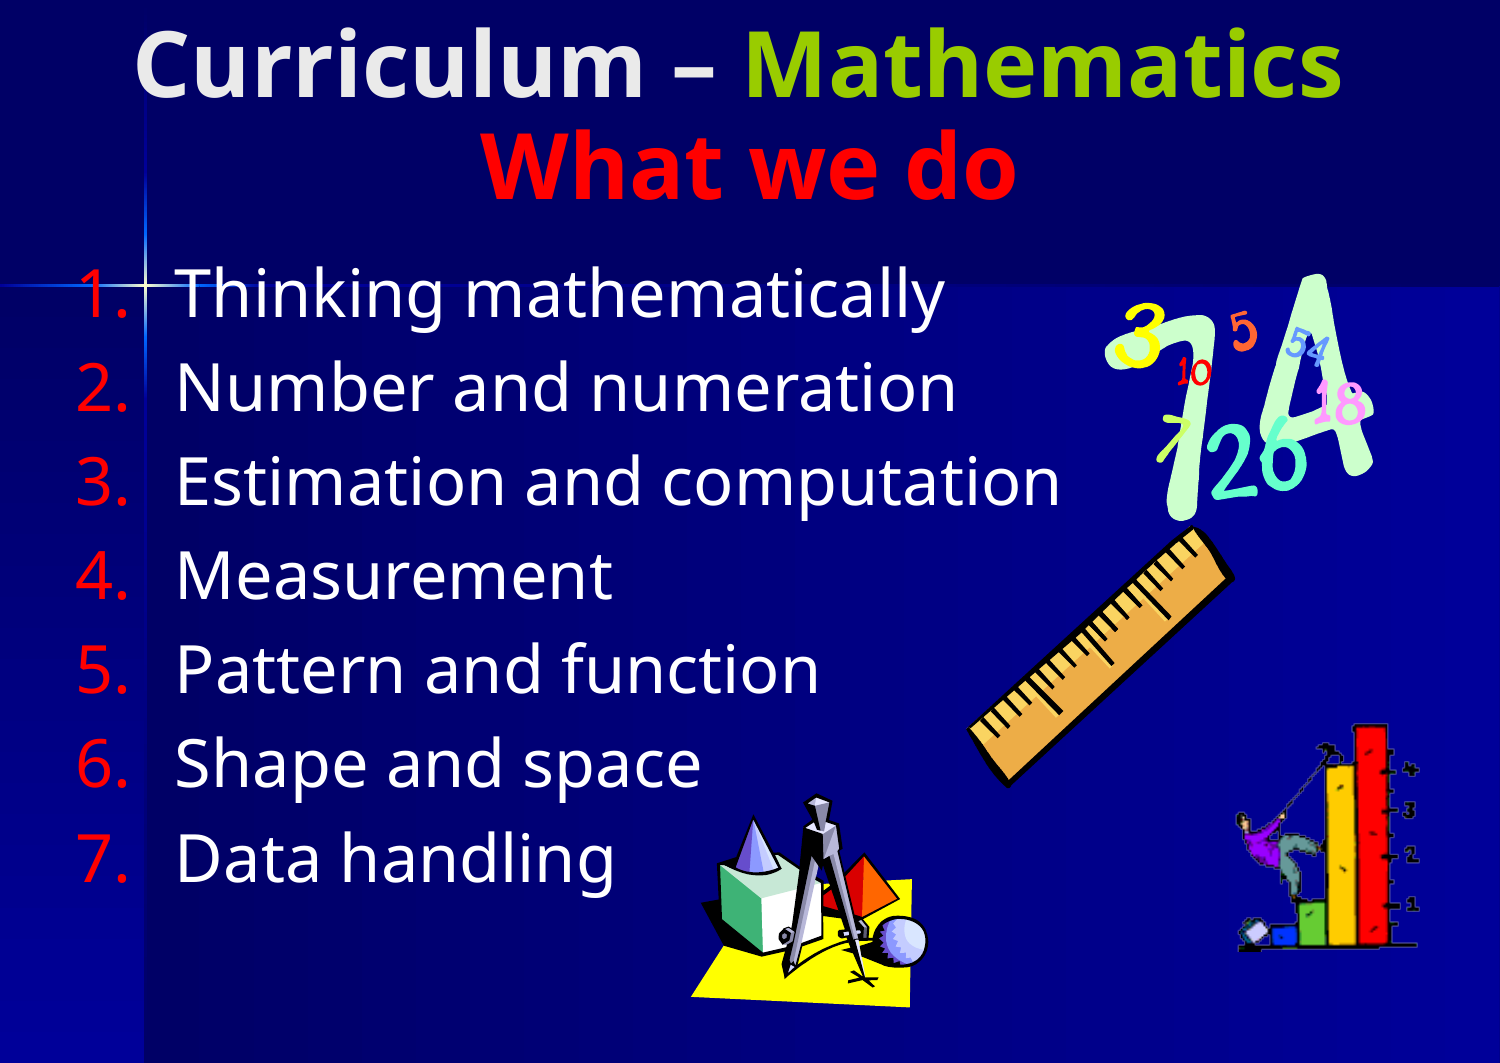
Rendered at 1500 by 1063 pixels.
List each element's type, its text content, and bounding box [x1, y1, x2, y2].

picture [690, 791, 931, 1010]
title Curriculum – Mathematics What we do [112, 18, 1388, 195]
picture [962, 271, 1423, 952]
subtitle Thinking mathematically Number and numeration Estimation and computation Measurement Pattern and function Shape and space Data handling [74, 195, 1426, 951]
